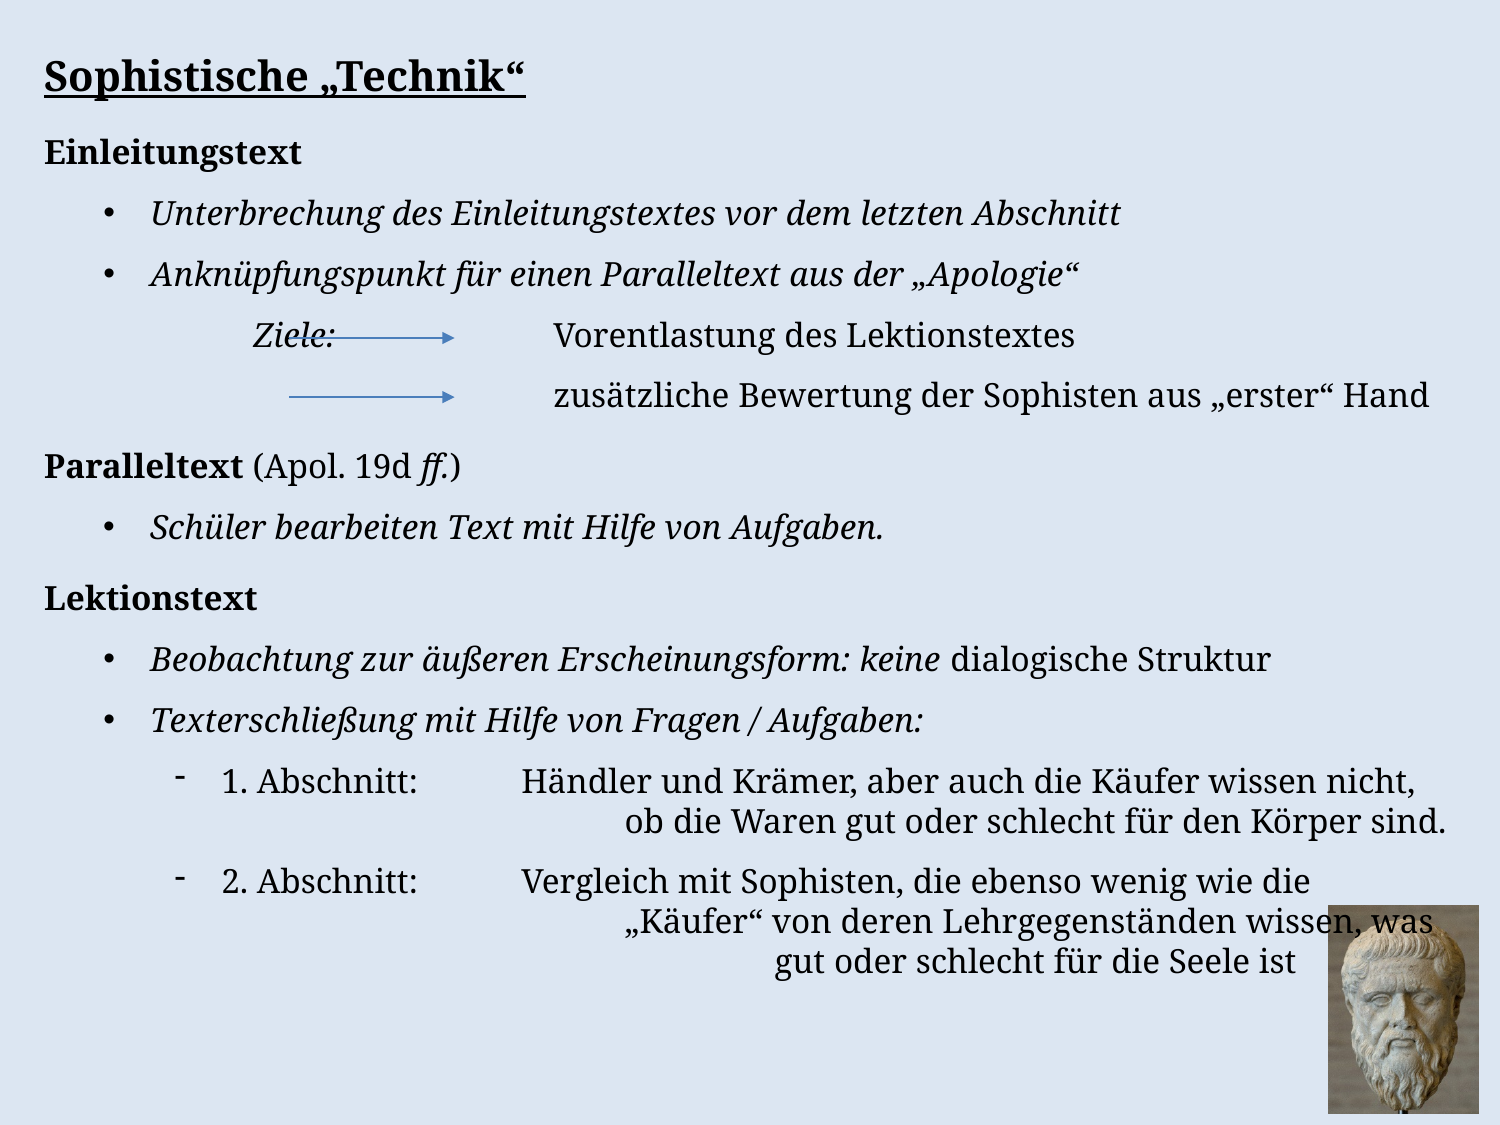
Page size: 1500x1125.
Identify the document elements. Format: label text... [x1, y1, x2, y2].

text_box Sophistische „Technik“ Einleitungstext Unterbrechung des Einleitungstextes vor dem letzten Abschnitt Anknüpfungspunkt für einen Paralleltext aus der „Apologie“ Ziele: Vorentlastung des Lektionstextes zusätzliche Bewertung der Sophisten aus „erster“ Hand Paralleltext (Apol. 19d ff.) Schüler bearbeiten Text mit Hilfe von Aufgaben. Lektionstext Beobachtung zur äußeren Erscheinungsform: keine dialogische Struktur Texterschließung mit Hilfe von Fragen / Aufgaben: 1. Abschnitt: Händler und Krämer, aber auch die Käufer wissen nicht, ob die Waren gut oder schlecht für den Körper sind. 2. Abschnitt: Vergleich mit Sophisten, die ebenso wenig wie die „Käufer“ von deren Lehrgegenständen wissen, was gut oder schlecht für die Seele ist [29, 42, 1479, 988]
picture [1328, 904, 1479, 1114]
